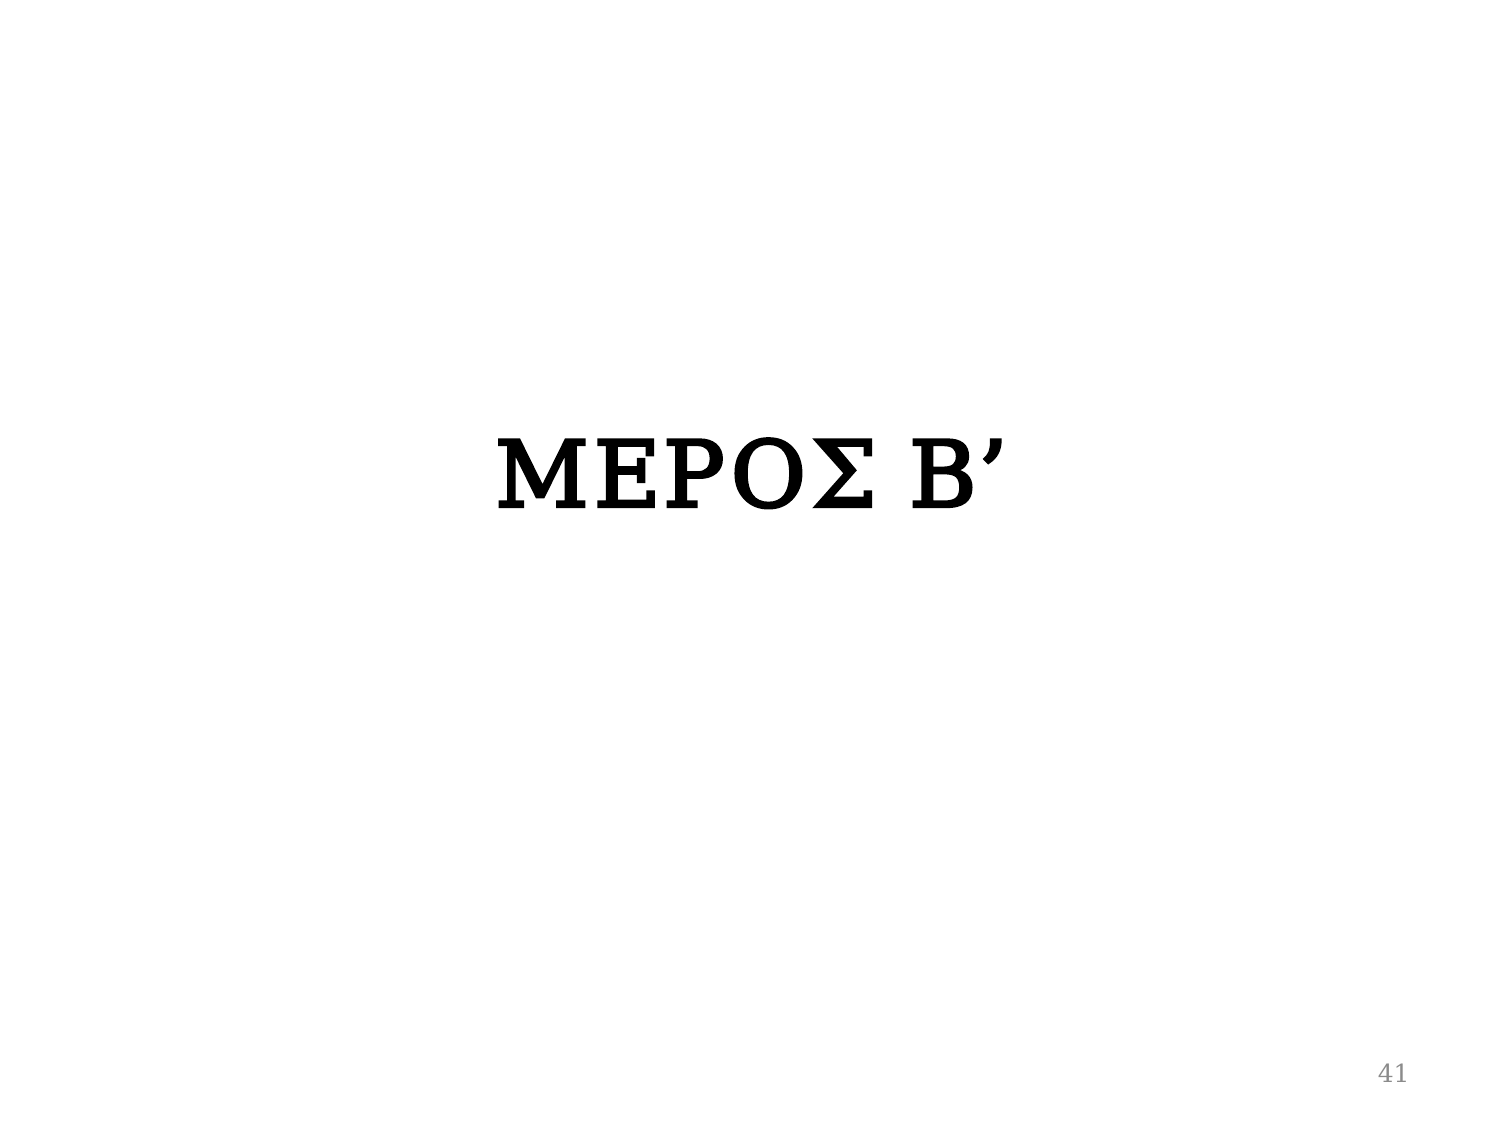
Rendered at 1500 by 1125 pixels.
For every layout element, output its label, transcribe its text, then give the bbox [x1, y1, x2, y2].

title ΜΕΡΟΣ Β’ [112, 349, 1388, 591]
slide_number 41 [1074, 1042, 1425, 1103]
